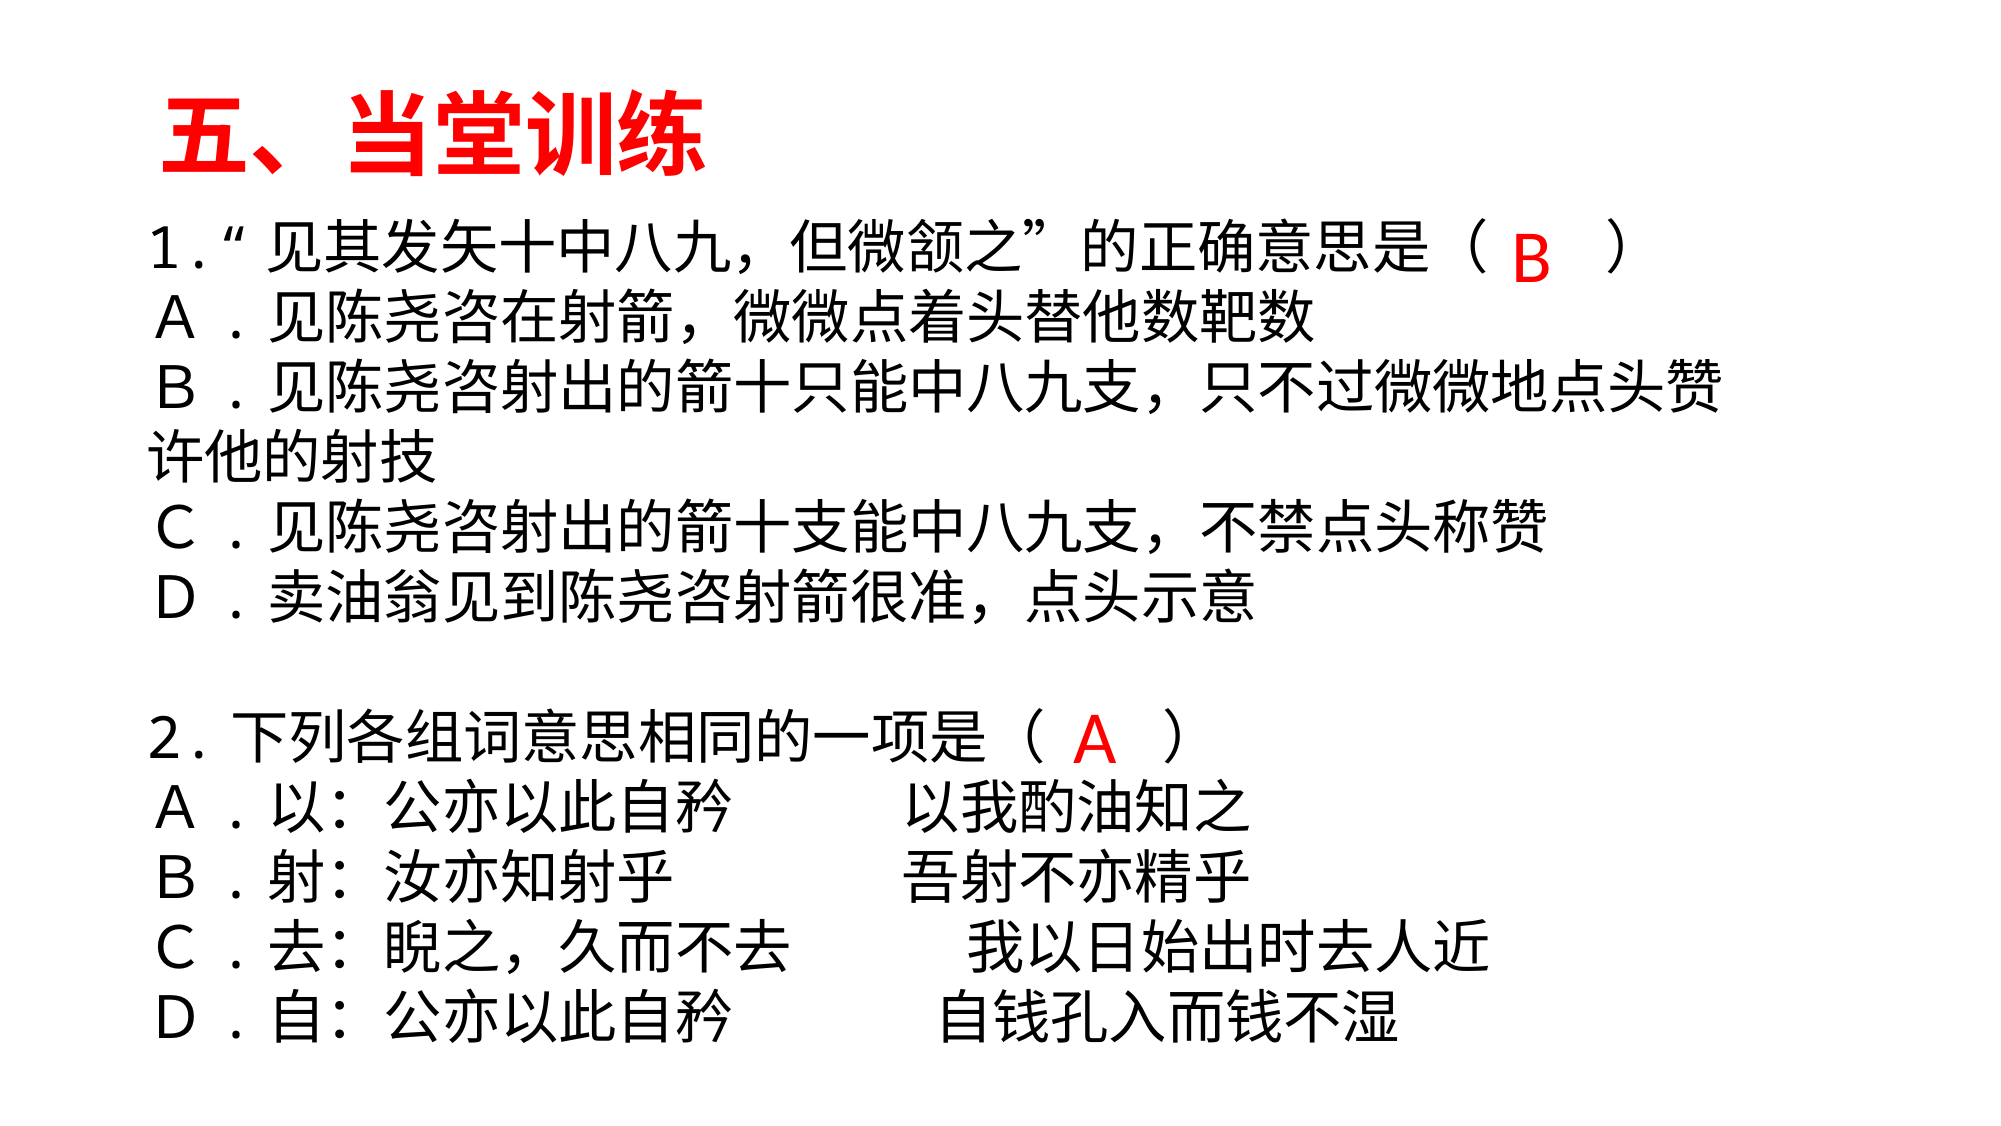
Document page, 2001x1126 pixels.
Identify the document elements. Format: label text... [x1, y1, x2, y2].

text_box A [1059, 680, 1166, 786]
text_box 1.“见其发矢十中八九，但微颔之”的正确意思是（ ） Ａ.见陈尧咨在射箭，微微点着头替他数靶数 Ｂ.见陈尧咨射出的箭十只能中八九支，只不过微微地点头赞许他的射技 Ｃ.见陈尧咨射出的箭十支能中八九支，不禁点头称赞 Ｄ.卖油翁见到陈尧咨射箭很准，点头示意 2.下列各组词意思相同的一项是（ ） Ａ.以：公亦以此自矜 以我酌油知之 Ｂ.射：汝亦知射乎 吾射不亦精乎 Ｃ.去：睨之，久而不去 我以日始出时去人近 Ｄ.自：公亦以此自矜 自钱孔入而钱不湿 [126, 200, 1792, 1061]
text_box 五、当堂训练 [137, 66, 1352, 197]
text_box B [1496, 200, 1603, 305]
